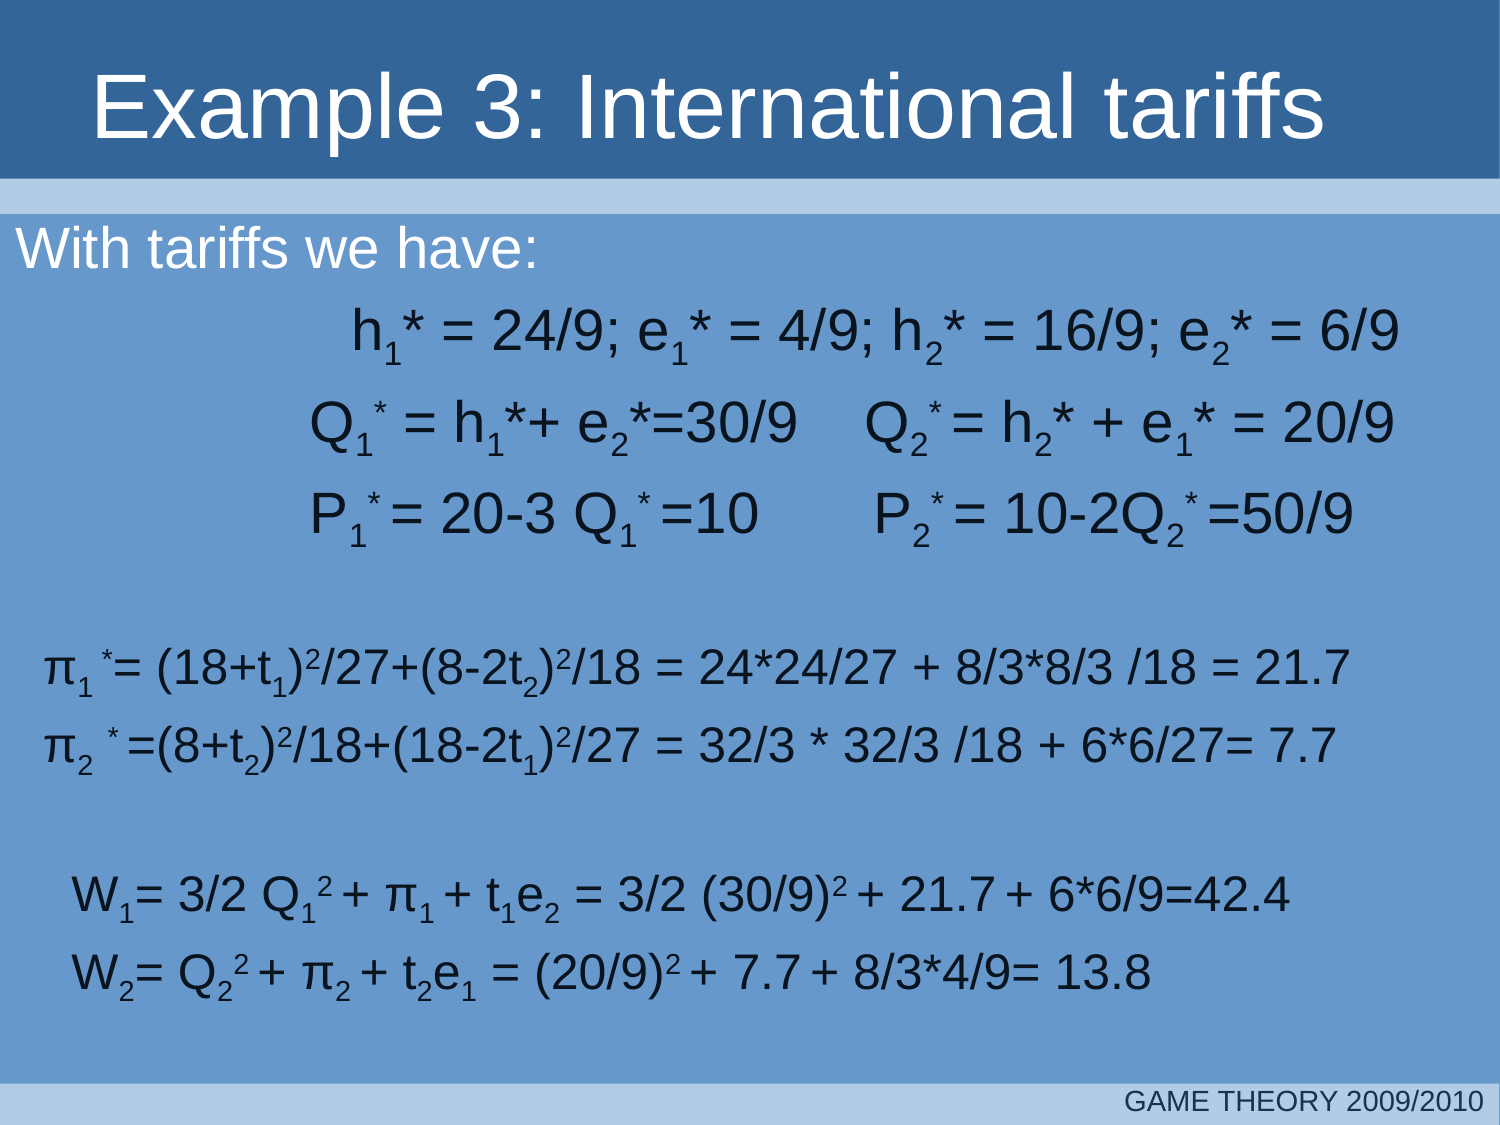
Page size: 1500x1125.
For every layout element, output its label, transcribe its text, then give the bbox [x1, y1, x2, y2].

title Example 3: International tariffs [74, 42, 1436, 162]
text_box GAME THEORY 2009/2010 [1109, 1075, 1500, 1125]
list With tariffs we have: h1* = 24/9; e1* = 4/9; h2* = 16/9; e2* = 6/9 Q1* = h1*+ e2*=30/9 Q2* = h2* + e1* = 20/9 P1* = 20-3 Q1* =10 P2* = 10-2Q2* =50/9 π1 *= (18+t1)2/27+(8-2t2)2/18 = 24*24/27 + 8/3*8/3 /18 = 21.7 π2 * =(8+t2)2/18+(18-2t1)2/27 = 32/3 * 32/3 /18 + 6*6/27= 7.7 W1= 3/2 Q12 + π1 + t1e2 = 3/2 (30/9)2 + 21.7 + 6*6/9=42.4 W2= Q22 + π2 + t2e1 = (20/9)2 + 7.7 + 8/3*4/9= 13.8 [0, 202, 1500, 1078]
